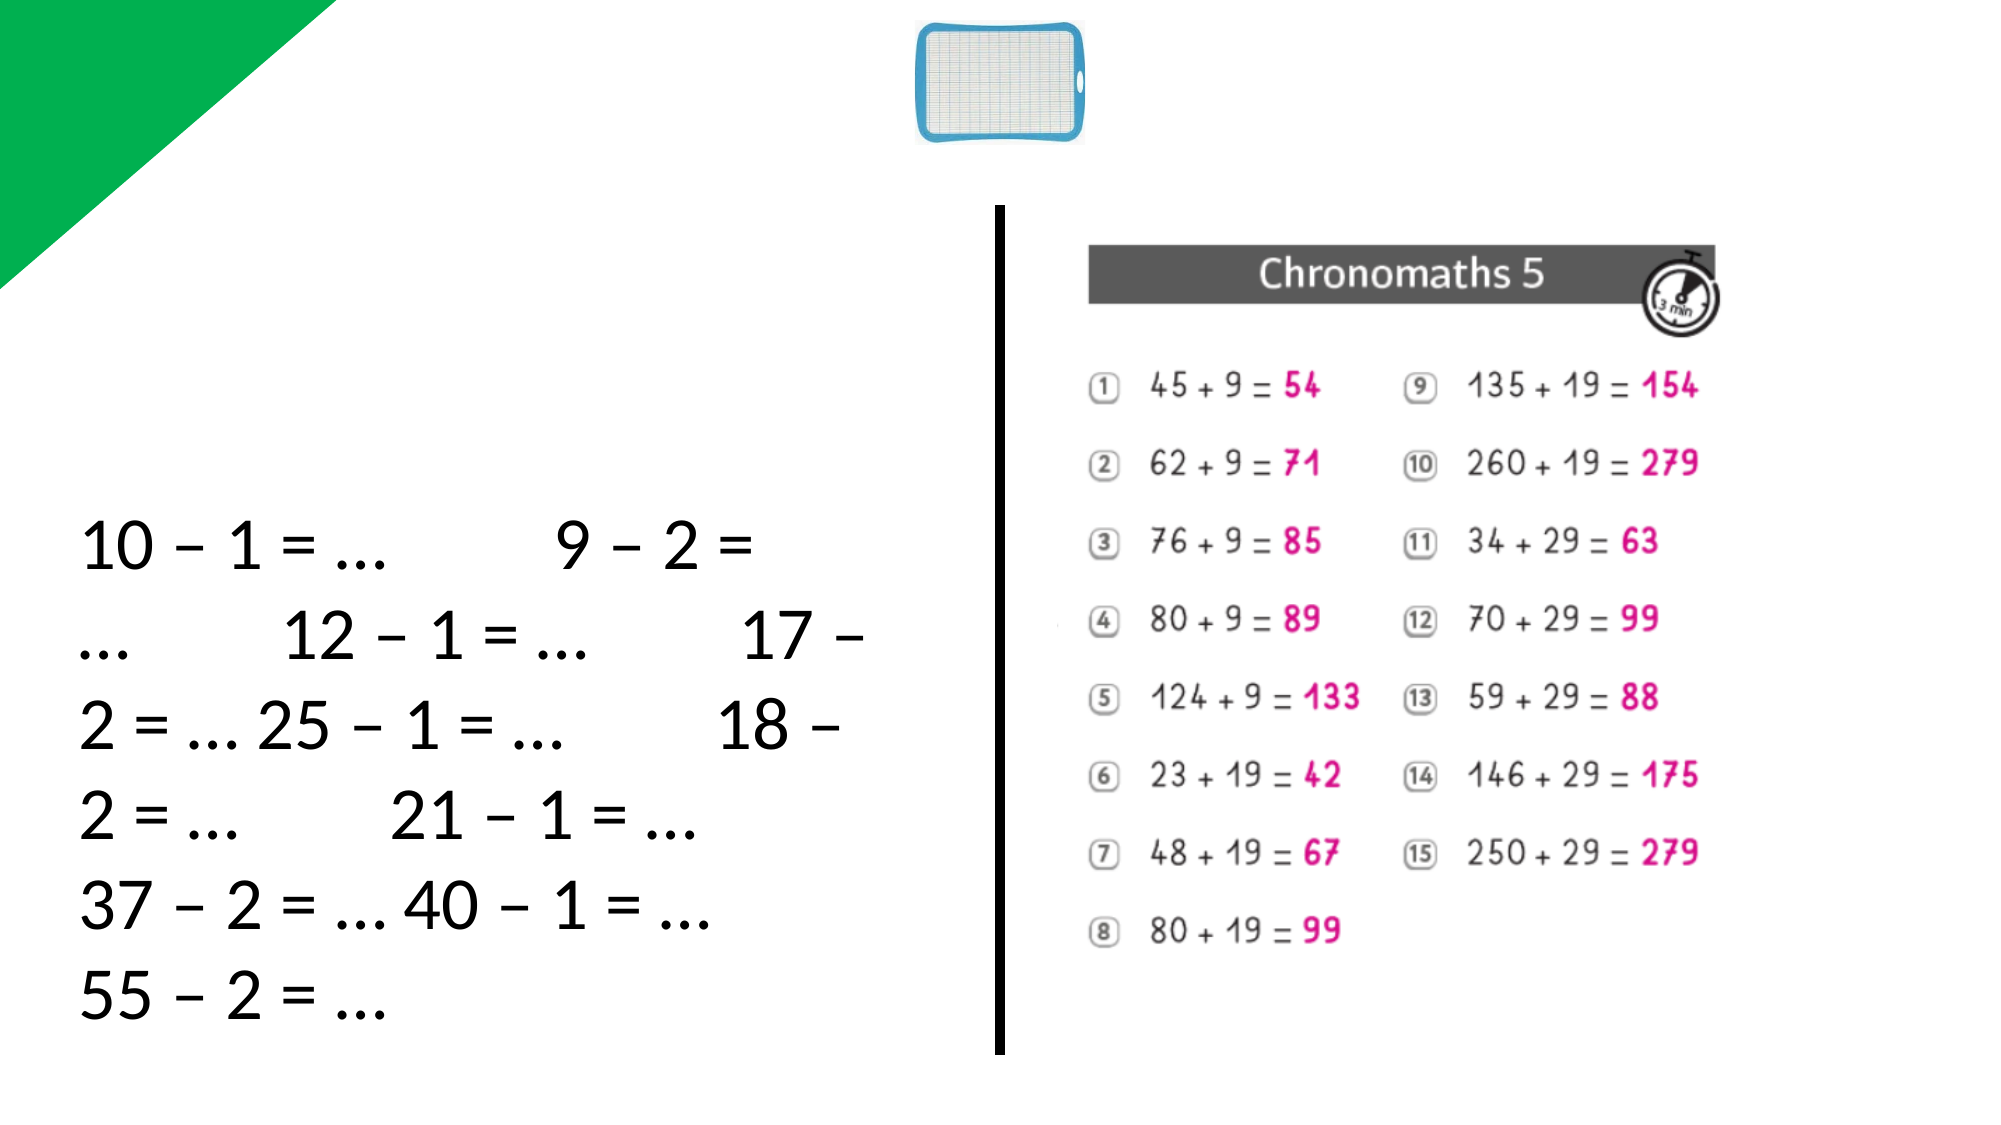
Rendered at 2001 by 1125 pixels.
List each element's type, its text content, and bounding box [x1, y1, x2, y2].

text_box 10 – 1 = … 9 – 2 = … 12 – 1 = … 17 – 2 = … 25 – 1 = … 18 – 2 = … 21 – 1 = … 37 – 2 = … 40 – 1 = … 55 – 2 = … [63, 487, 902, 1042]
picture [914, 20, 1086, 145]
picture [1057, 227, 1734, 986]
text_box [0, 0, 337, 290]
